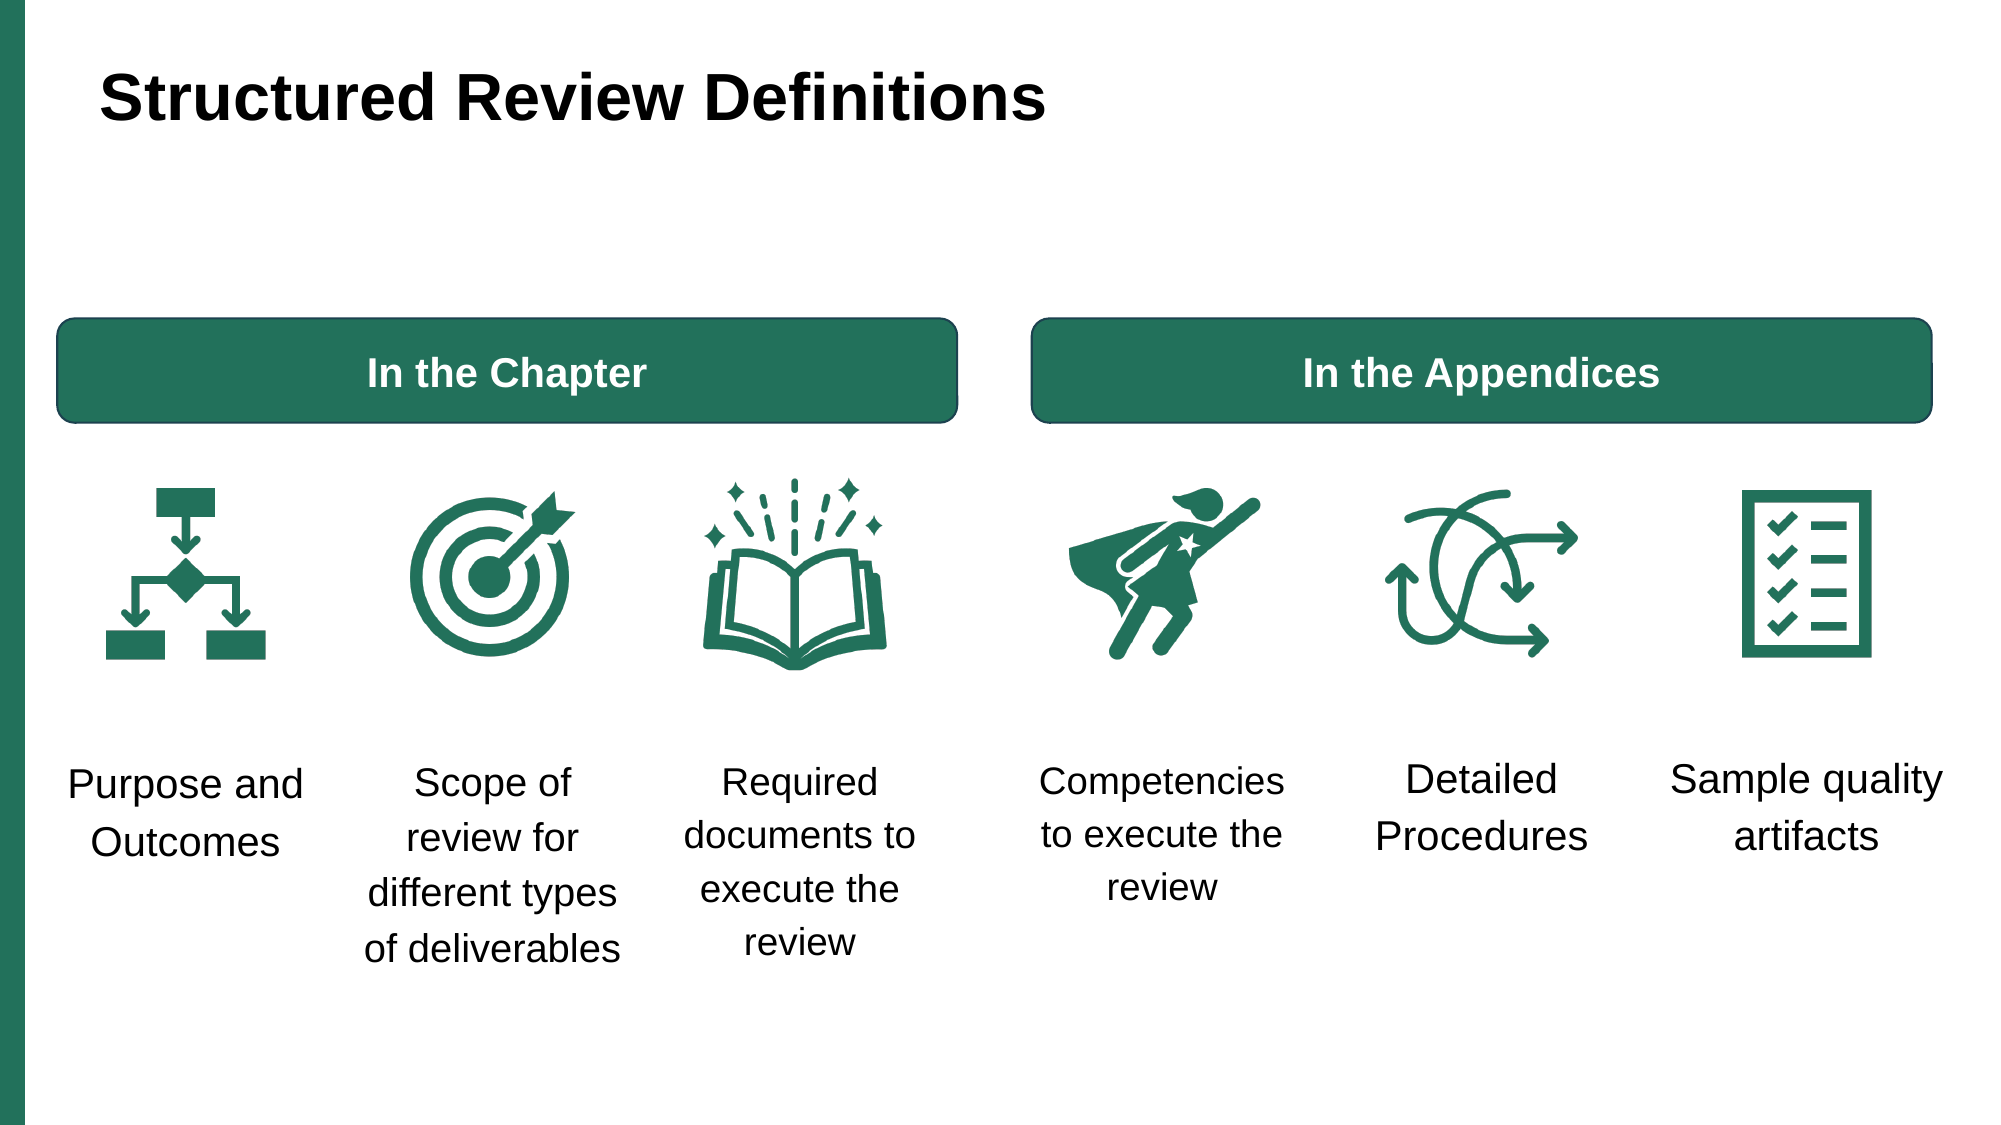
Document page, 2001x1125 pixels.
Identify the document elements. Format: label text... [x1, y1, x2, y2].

text_box Detailed Procedures [1324, 723, 1640, 992]
picture [1064, 473, 1265, 674]
picture [392, 473, 593, 674]
text_box Scope of review for different types of deliverables [342, 729, 643, 997]
title Structured Review Definitions [99, 62, 1900, 200]
picture [1706, 473, 1907, 674]
picture [1381, 473, 1582, 674]
text_box Required documents to execute the review [649, 729, 950, 985]
picture [694, 473, 895, 674]
text_box In the Chapter [56, 317, 959, 424]
text_box Purpose and Outcomes [35, 729, 336, 930]
picture [85, 473, 286, 674]
text_box Competencies to execute the review [999, 729, 1324, 930]
text_box In the Appendices [1030, 317, 1933, 424]
text_box Sample quality artifacts [1649, 723, 1965, 992]
